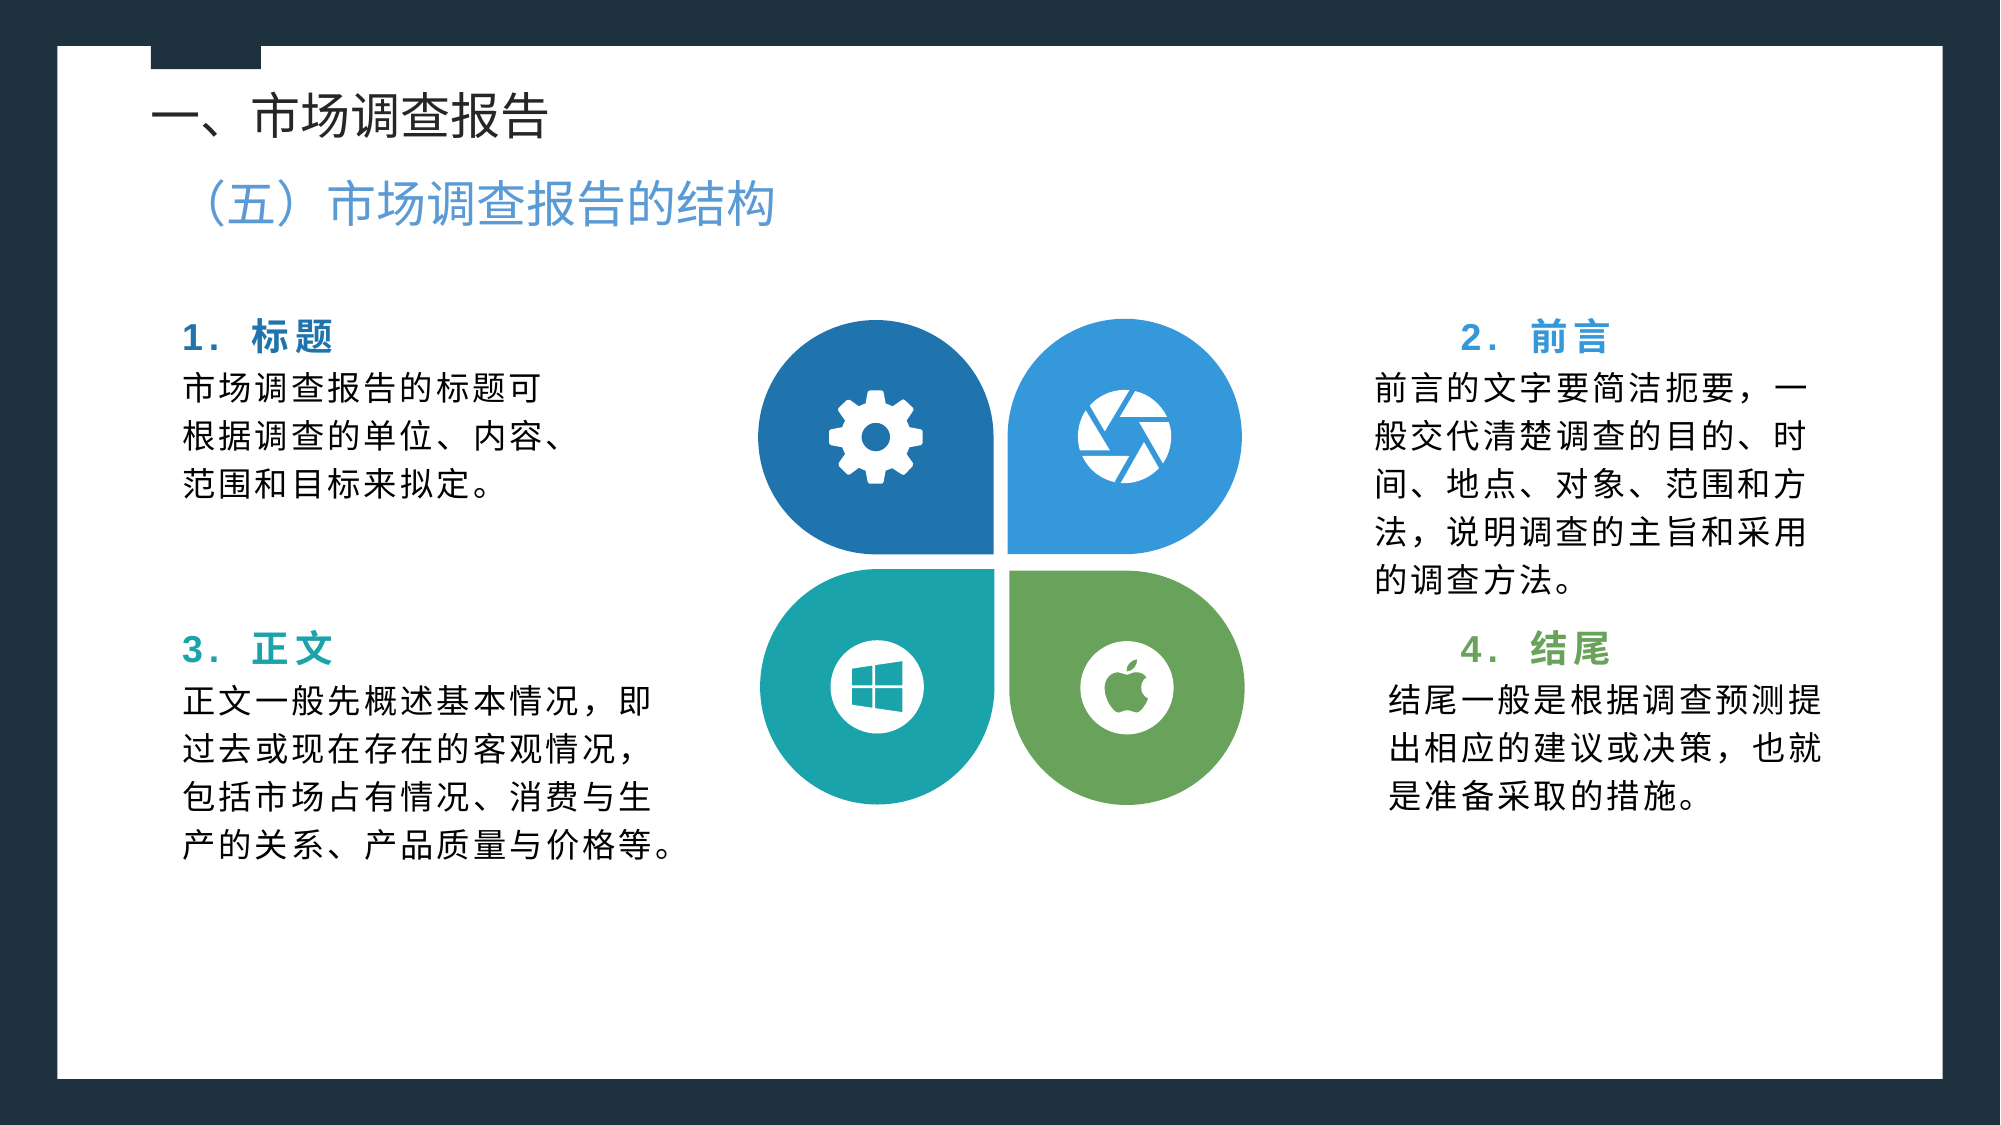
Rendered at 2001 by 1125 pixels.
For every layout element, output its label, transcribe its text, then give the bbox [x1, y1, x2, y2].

text_box [1082, 455, 1130, 483]
text_box [757, 318, 995, 556]
text_box 一、市场调查报告 [150, 77, 820, 152]
text_box [829, 390, 923, 484]
text_box [1077, 410, 1110, 451]
text_box 3. 正文 [167, 607, 587, 672]
text_box [830, 640, 924, 734]
text_box [1008, 569, 1246, 807]
text_box 结尾一般是根据调查预测提出相应的建议或决策，也就是准备采取的措施。 [1373, 671, 1862, 836]
text_box 正文一般先概述基本情况，即过去或现在存在的客观情况，包括市场占有情况、消费与生产的关系、产品质量与价格等。 [167, 672, 697, 951]
text_box 4. 结尾 [1445, 608, 1856, 671]
text_box 市场调查报告的标题可根据调查的单位、内容、范围和目标来拟定。 [167, 359, 587, 516]
text_box （五）市场调查报告的结构 [161, 165, 816, 241]
text_box 前言的文字要简洁扼要，一般交代清楚调查的目的、时间、地点、对象、范围和方法，说明调查的主旨和采用的调查方法。 [1359, 359, 1862, 608]
text_box [1120, 442, 1159, 484]
text_box 2. 前言 [1445, 295, 1862, 359]
text_box [1089, 389, 1130, 432]
text_box [1006, 317, 1243, 556]
text_box 1. 标题 [167, 296, 587, 359]
text_box [1119, 391, 1167, 417]
text_box [1139, 422, 1172, 464]
text_box [759, 568, 996, 806]
text_box [1080, 641, 1174, 735]
